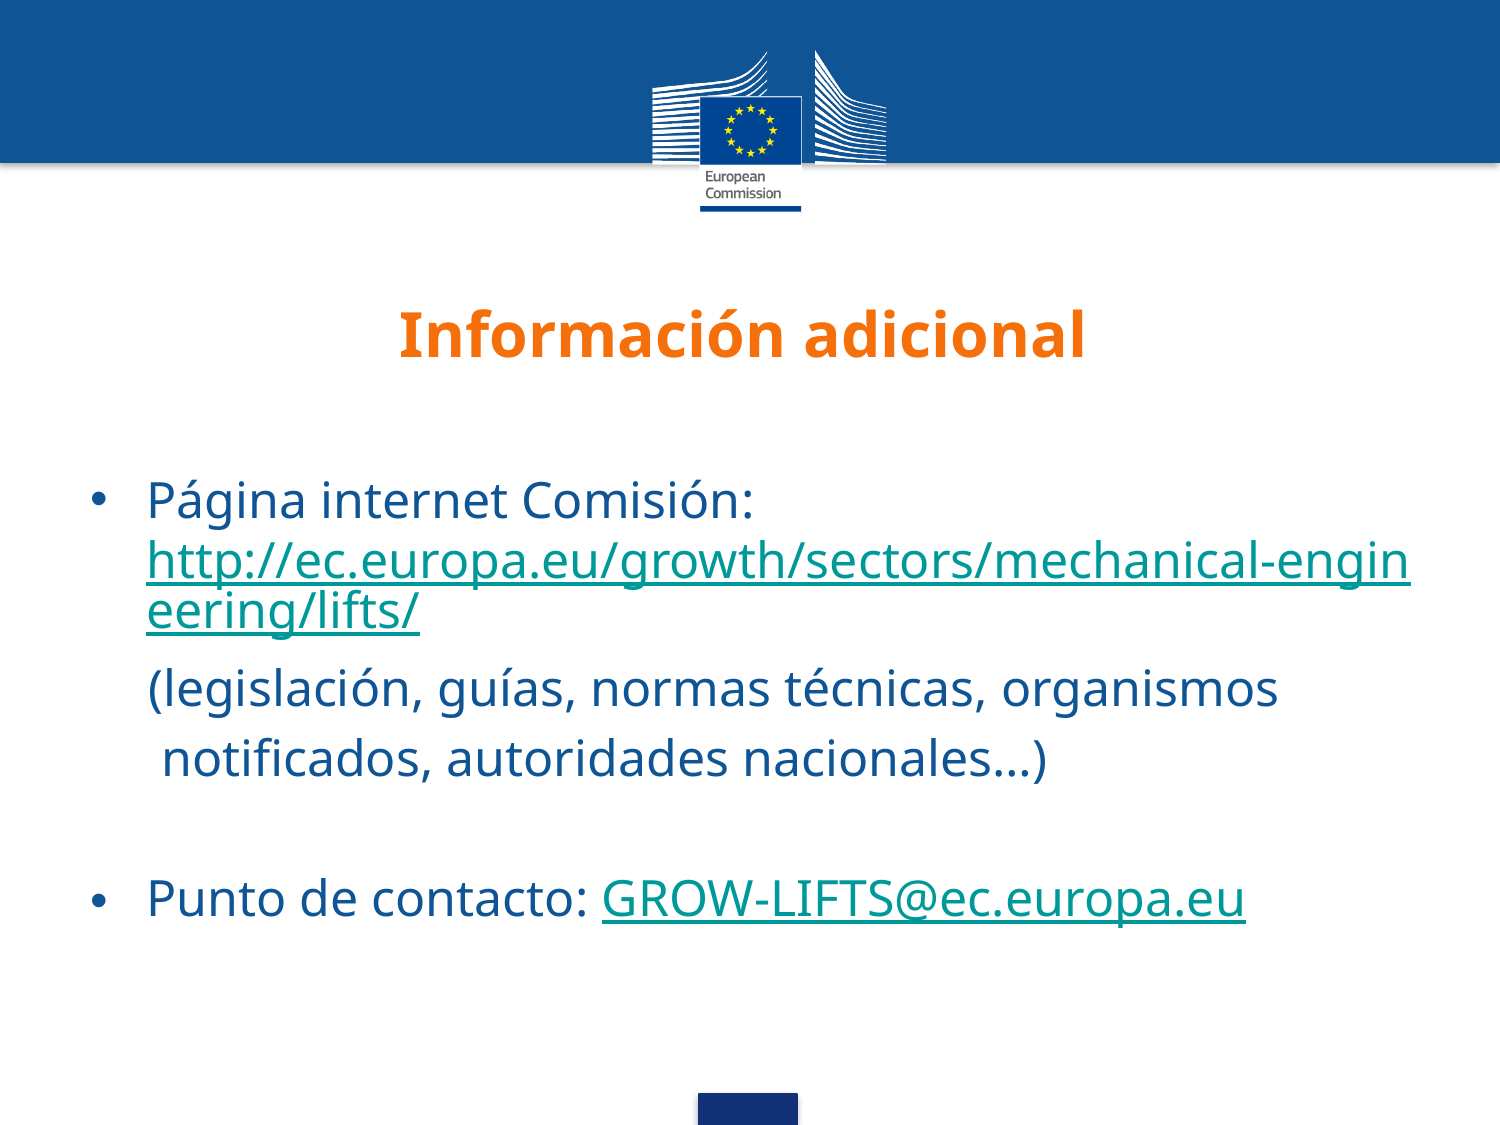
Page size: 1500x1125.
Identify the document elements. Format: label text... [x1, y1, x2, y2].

list Página internet Comisión: http://ec.europa.eu/growth/sectors/mechanical-engineering/lifts/ (legislación, guías, normas técnicas, organismos notificados, autoridades nacionales…) Punto de contacto: GROW-LIFTS@ec.europa.eu [74, 420, 1448, 1071]
title Información adicional [76, 255, 1428, 410]
